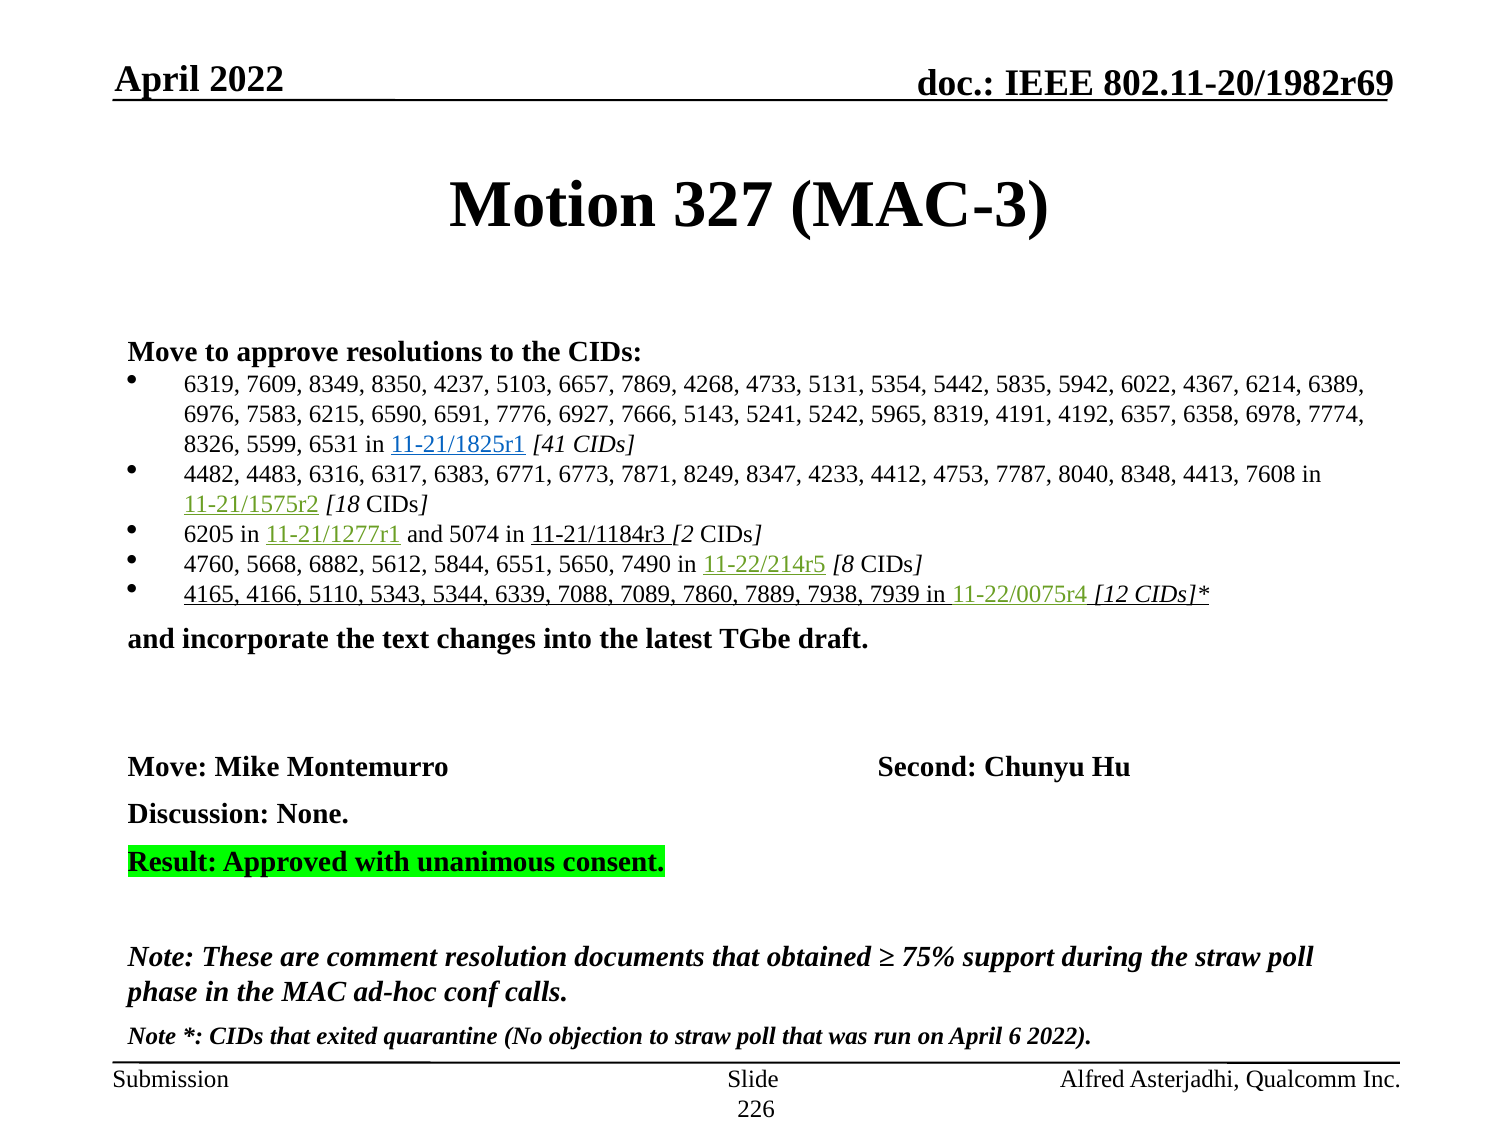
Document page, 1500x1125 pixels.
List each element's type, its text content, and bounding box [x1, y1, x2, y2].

slide_number Slide 226 [712, 1061, 800, 1123]
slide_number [114, 54, 423, 100]
footer Alfred Asterjadhi, Qualcomm Inc. [878, 1061, 1402, 1093]
title Motion 327 (MAC-3) [112, 112, 1388, 288]
list Move to approve resolutions to the CIDs: 6319, 7609, 8349, 8350, 4237, 5103, 6657, 7869, 4268, 4733, 5131, 5354, 5442, 5835, 5942, 6022, 4367, 6214, 6389, 6976, 7583, 6215, 6590, 6591, 7776, 6927, 7666, 5143, 5241, 5242, 5965, 8319, 4191, 4192, 6357, 6358, 6978, 7774, 8326, 5599, 6531 in 11-21/1825r1 [41 CIDs] 4482, 4483, 6316, 6317, 6383, 6771, 6773, 7871, 8249, 8347, 4233, 4412, 4753, 7787, 8040, 8348, 4413, 7608 in 11-21/1575r2 [18 CIDs] 6205 in 11-21/1277r1 and 5074 in 11-21/1184r3 [2 CIDs] 4760, 5668, 6882, 5612, 5844, 6551, 5650, 7490 in 11-22/214r5 [8 CIDs] 4165, 4166, 5110, 5343, 5344, 6339, 7088, 7089, 7860, 7889, 7938, 7939 in 11-22/0075r4 [12 CIDs]* and incorporate the text changes into the latest TGbe draft. Move: Mike Montemurro Second: Chunyu Hu Discussion: None. Result: Approved with unanimous consent. Note: These are comment resolution documents that obtained ≥ 75% support during the straw poll phase in the MAC ad-hoc conf calls. Note *: CIDs that exited quarantine (No objection to straw poll that was run on April 6 2022). [112, 324, 1388, 1063]
